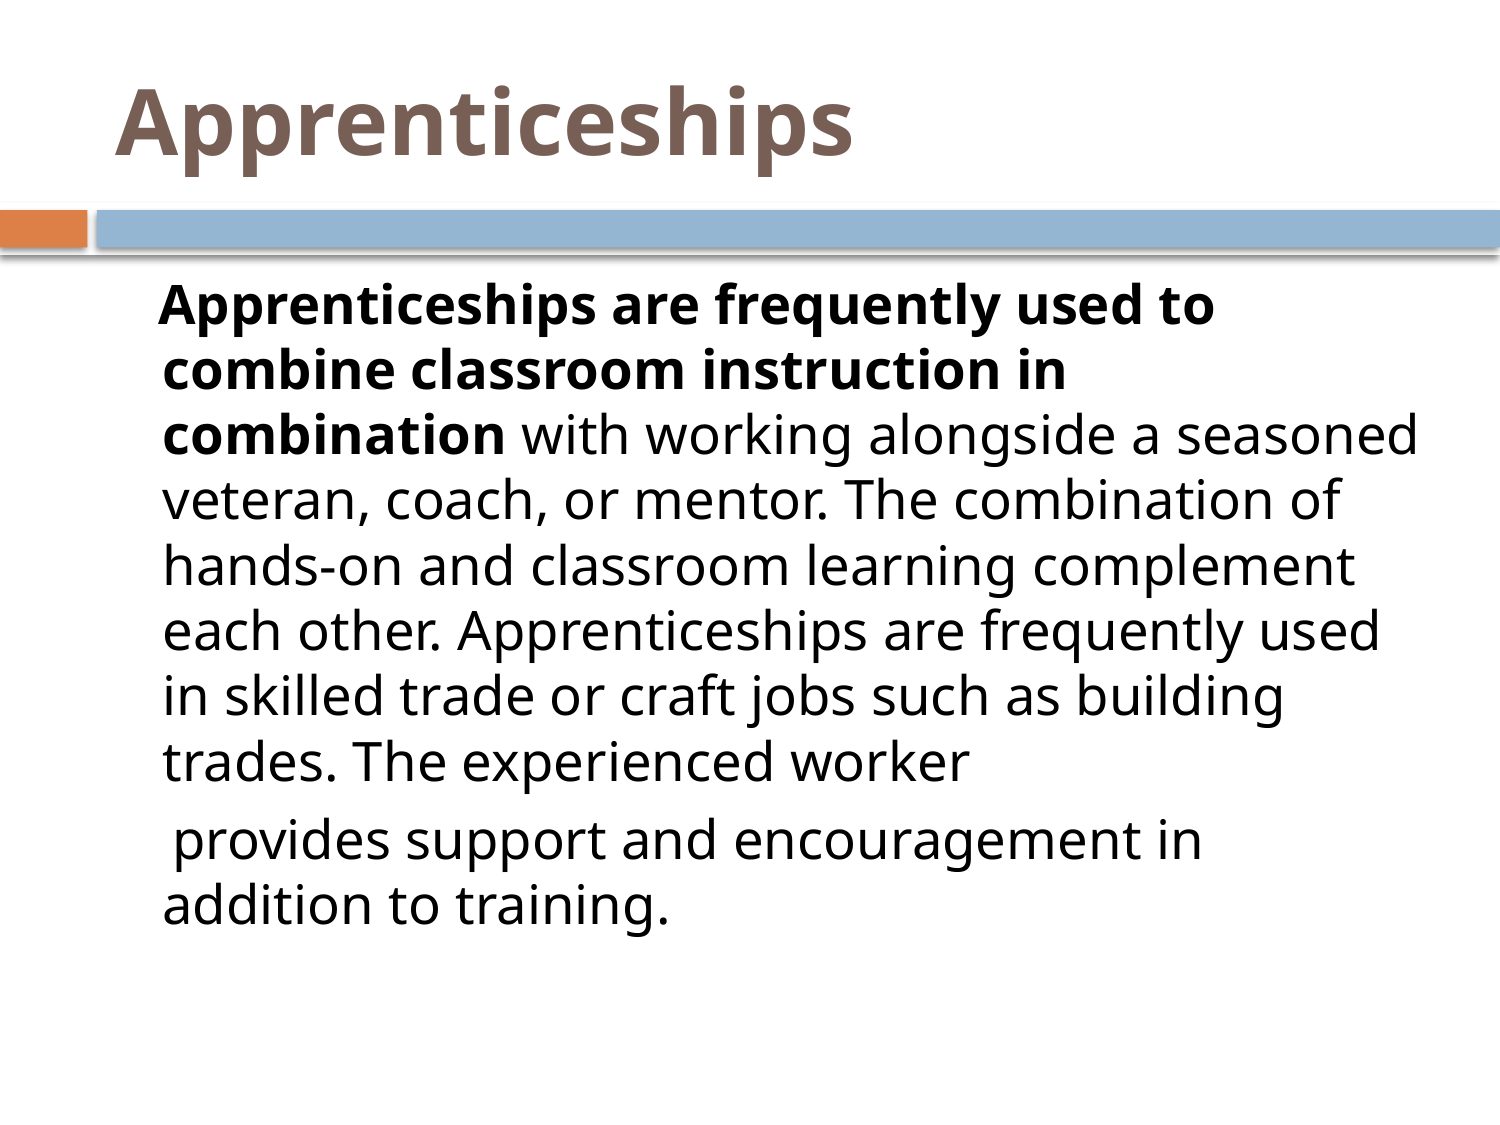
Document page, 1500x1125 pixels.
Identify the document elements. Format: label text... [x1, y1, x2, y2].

title Apprenticeships [100, 37, 1438, 200]
list Apprenticeships are frequently used to combine classroom instruction in combination with working alongside a seasoned veteran, coach, or mentor. The combination of hands-on and classroom learning complement each other. Apprenticeships are frequently used in skilled trade or craft jobs such as building trades. The experienced worker provides support and encouragement in addition to training. [100, 262, 1438, 1000]
